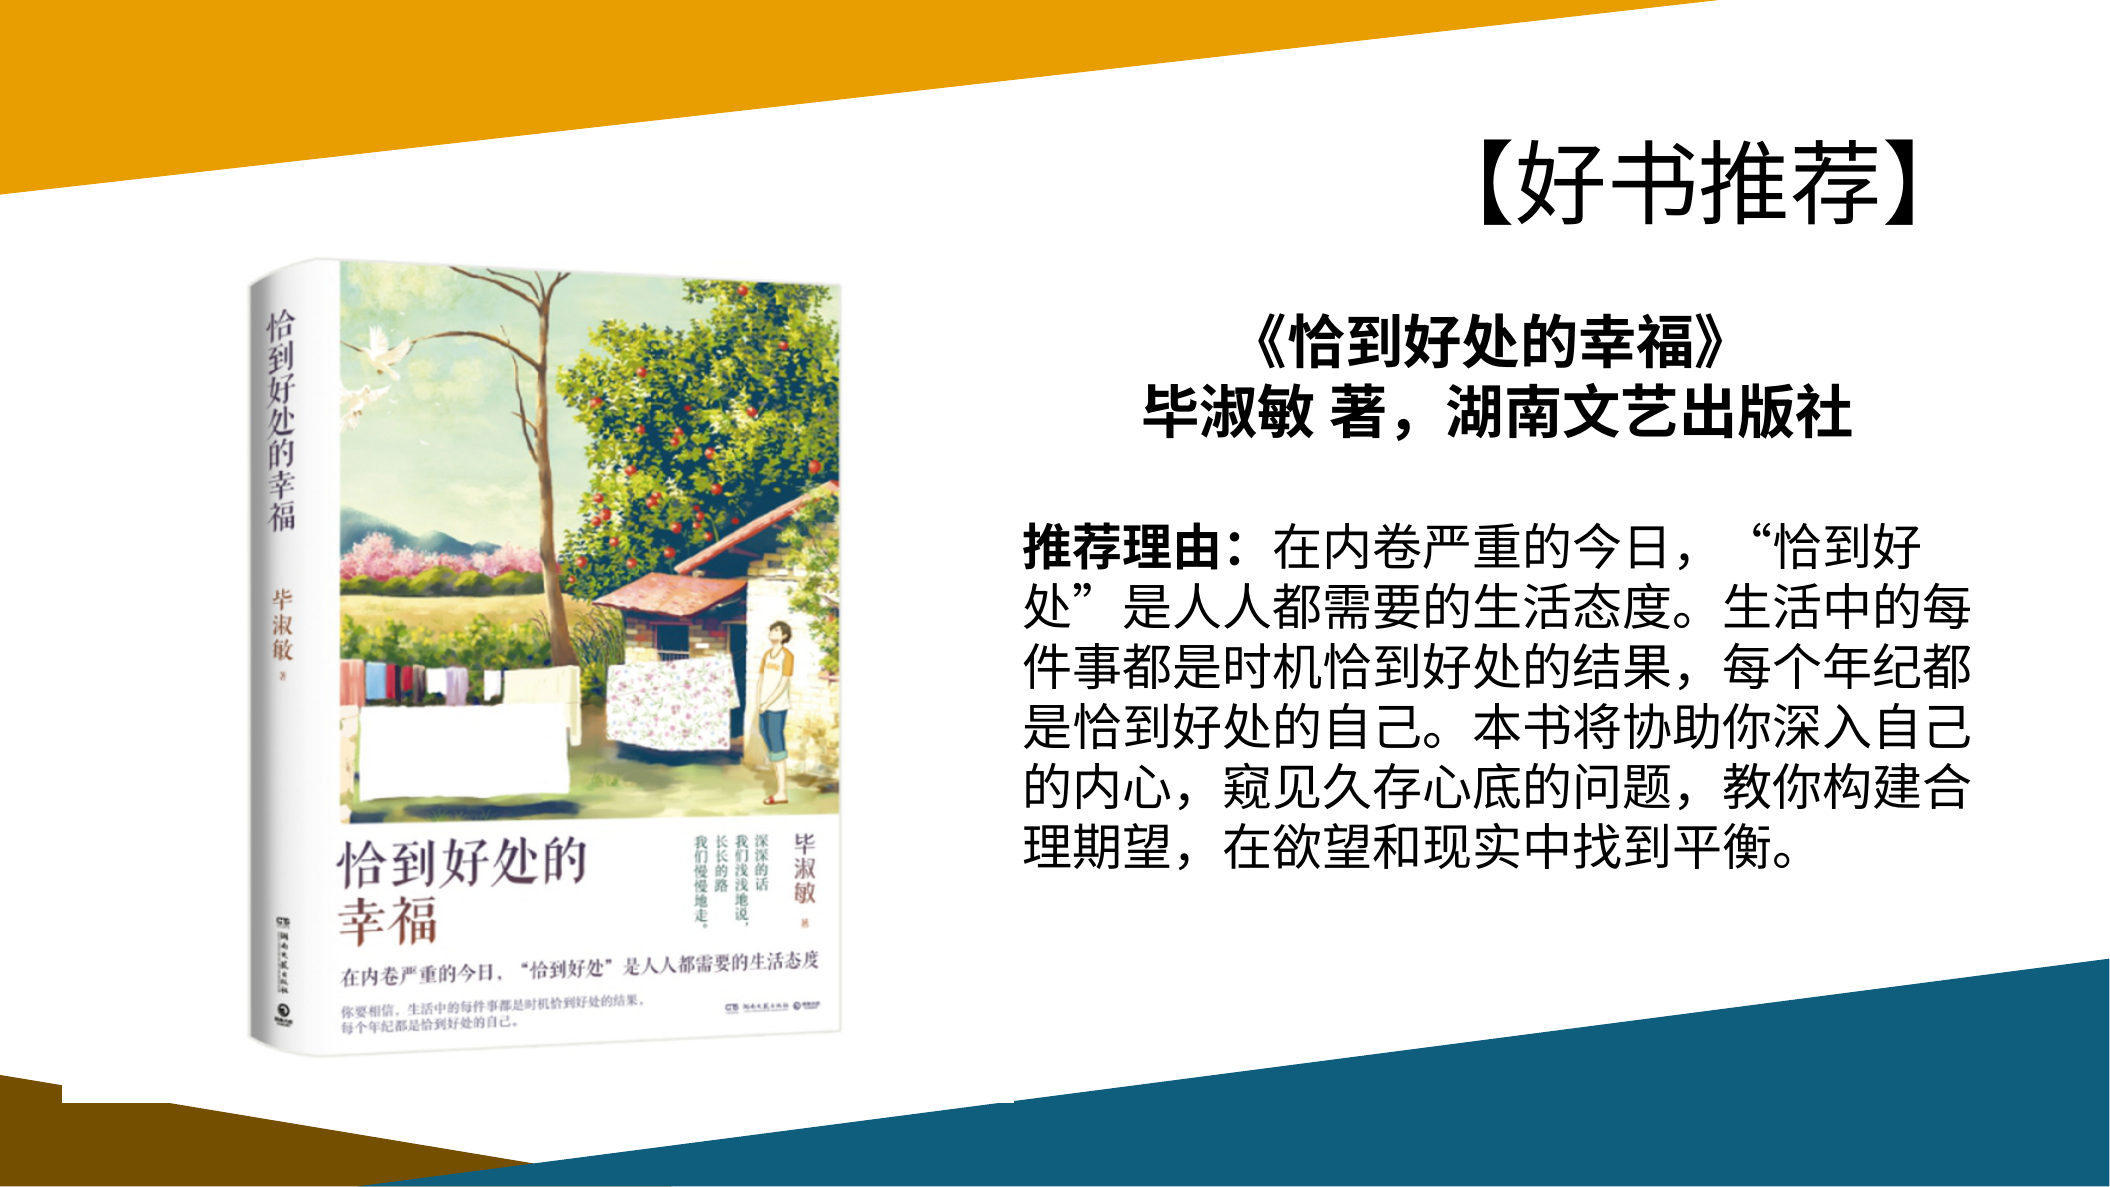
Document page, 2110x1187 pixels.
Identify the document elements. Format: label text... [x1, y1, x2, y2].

picture [62, 216, 1014, 1103]
text_box 《恰到好处的幸福》 毕淑敏 著，湖南文艺出版社 推荐理由：在内卷严重的今日，“恰到好处”是人人都需要的生活态度。生活中的每件事都是时机恰到好处的结果，每个年纪都是恰到好处的自己。本书将协助你深入自己的内心，窥见久存心底的问题，教你构建合理期望，在欲望和现实中找到平衡。 [1014, 297, 1988, 943]
title 【好书推荐】 [170, 73, 1990, 303]
